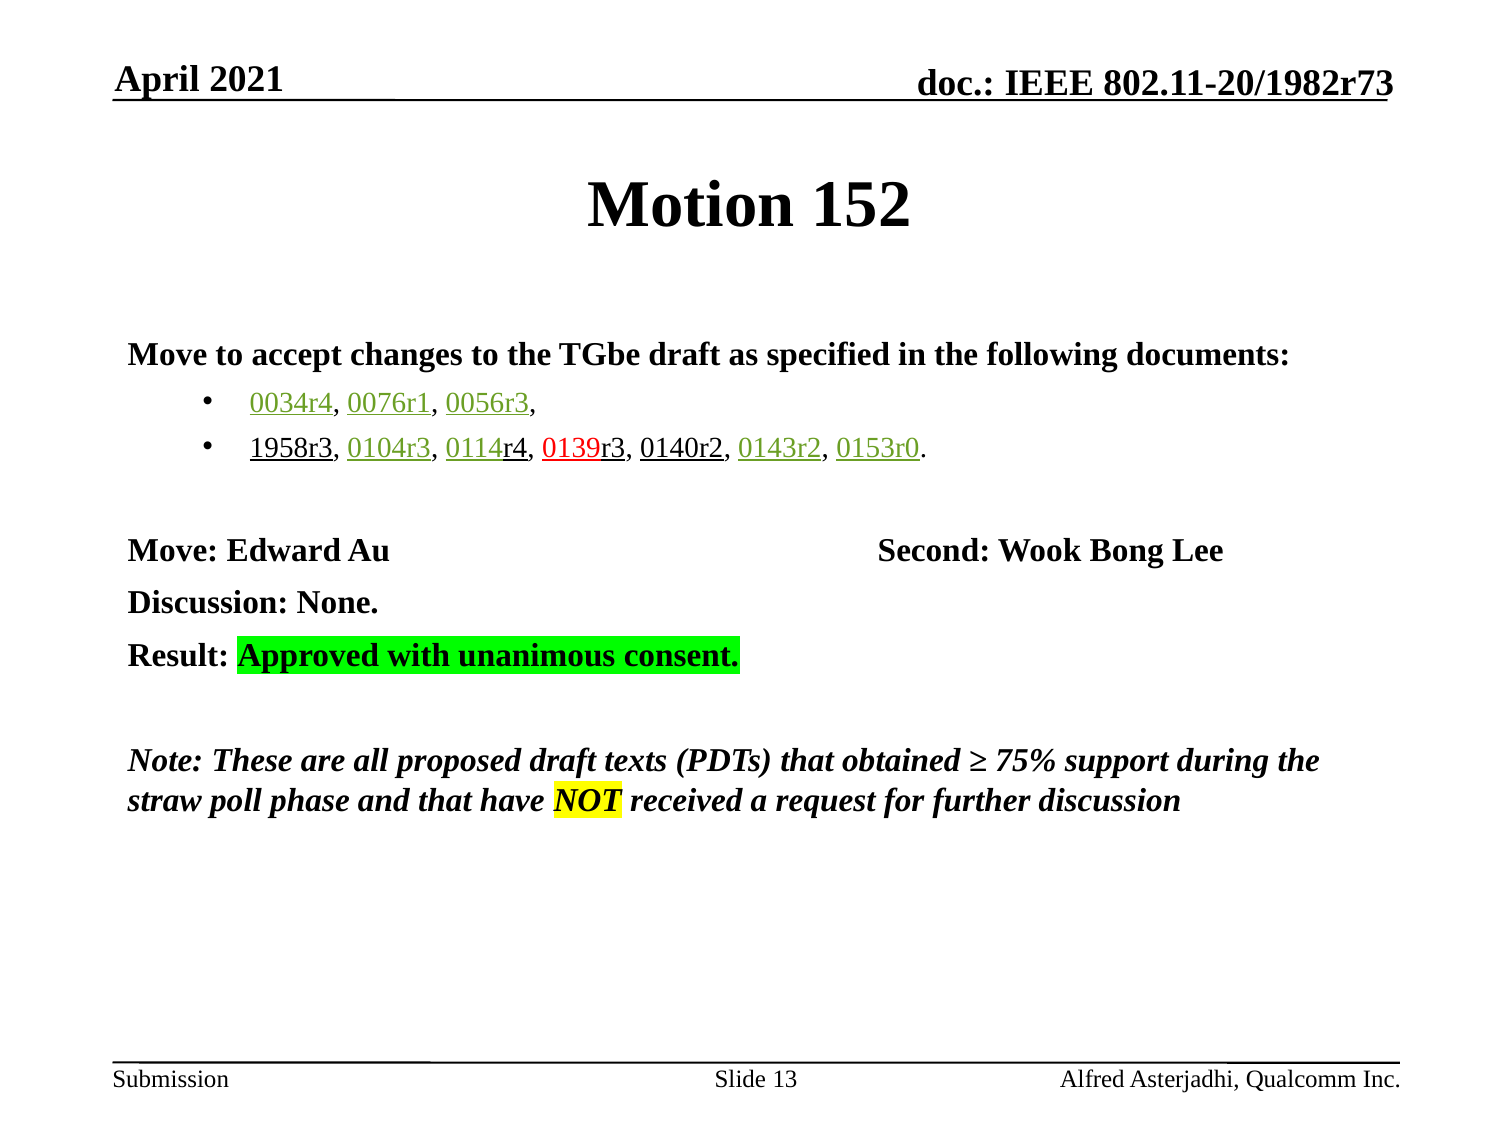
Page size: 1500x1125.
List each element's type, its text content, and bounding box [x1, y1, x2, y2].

footer Alfred Asterjadhi, Qualcomm Inc. [878, 1061, 1402, 1093]
list Move to accept changes to the TGbe draft as specified in the following documents: 0034r4, 0076r1, 0056r3, 1958r3, 0104r3, 0114r4, 0139r3, 0140r2, 0143r2, 0153r0. Move: Edward Au Second: Wook Bong Lee Discussion: None. Result: Approved with unanimous consent. Note: These are all proposed draft texts (PDTs) that obtained ≥ 75% support during the straw poll phase and that have NOT received a request for further discussion [112, 324, 1388, 1000]
title Motion 152 [112, 112, 1388, 288]
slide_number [114, 54, 423, 100]
slide_number Slide 13 [712, 1061, 800, 1123]
